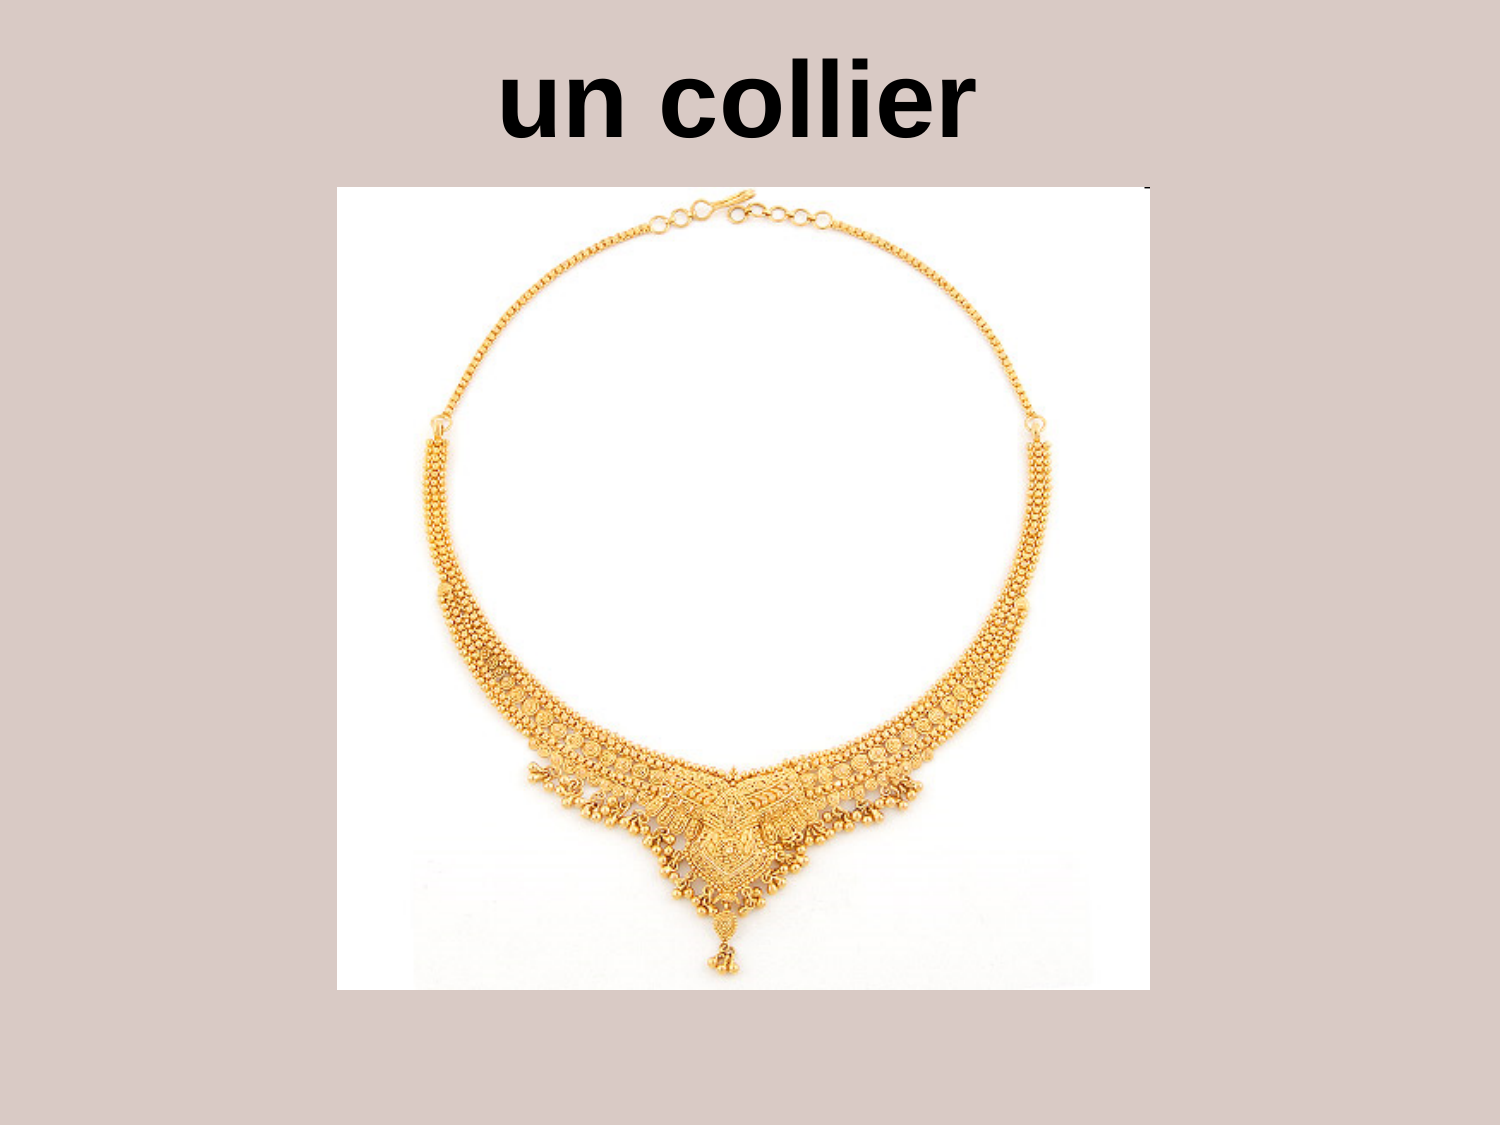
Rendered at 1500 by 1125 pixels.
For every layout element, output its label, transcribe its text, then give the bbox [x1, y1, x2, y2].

picture [337, 187, 1151, 990]
title un collier [74, 0, 1426, 188]
